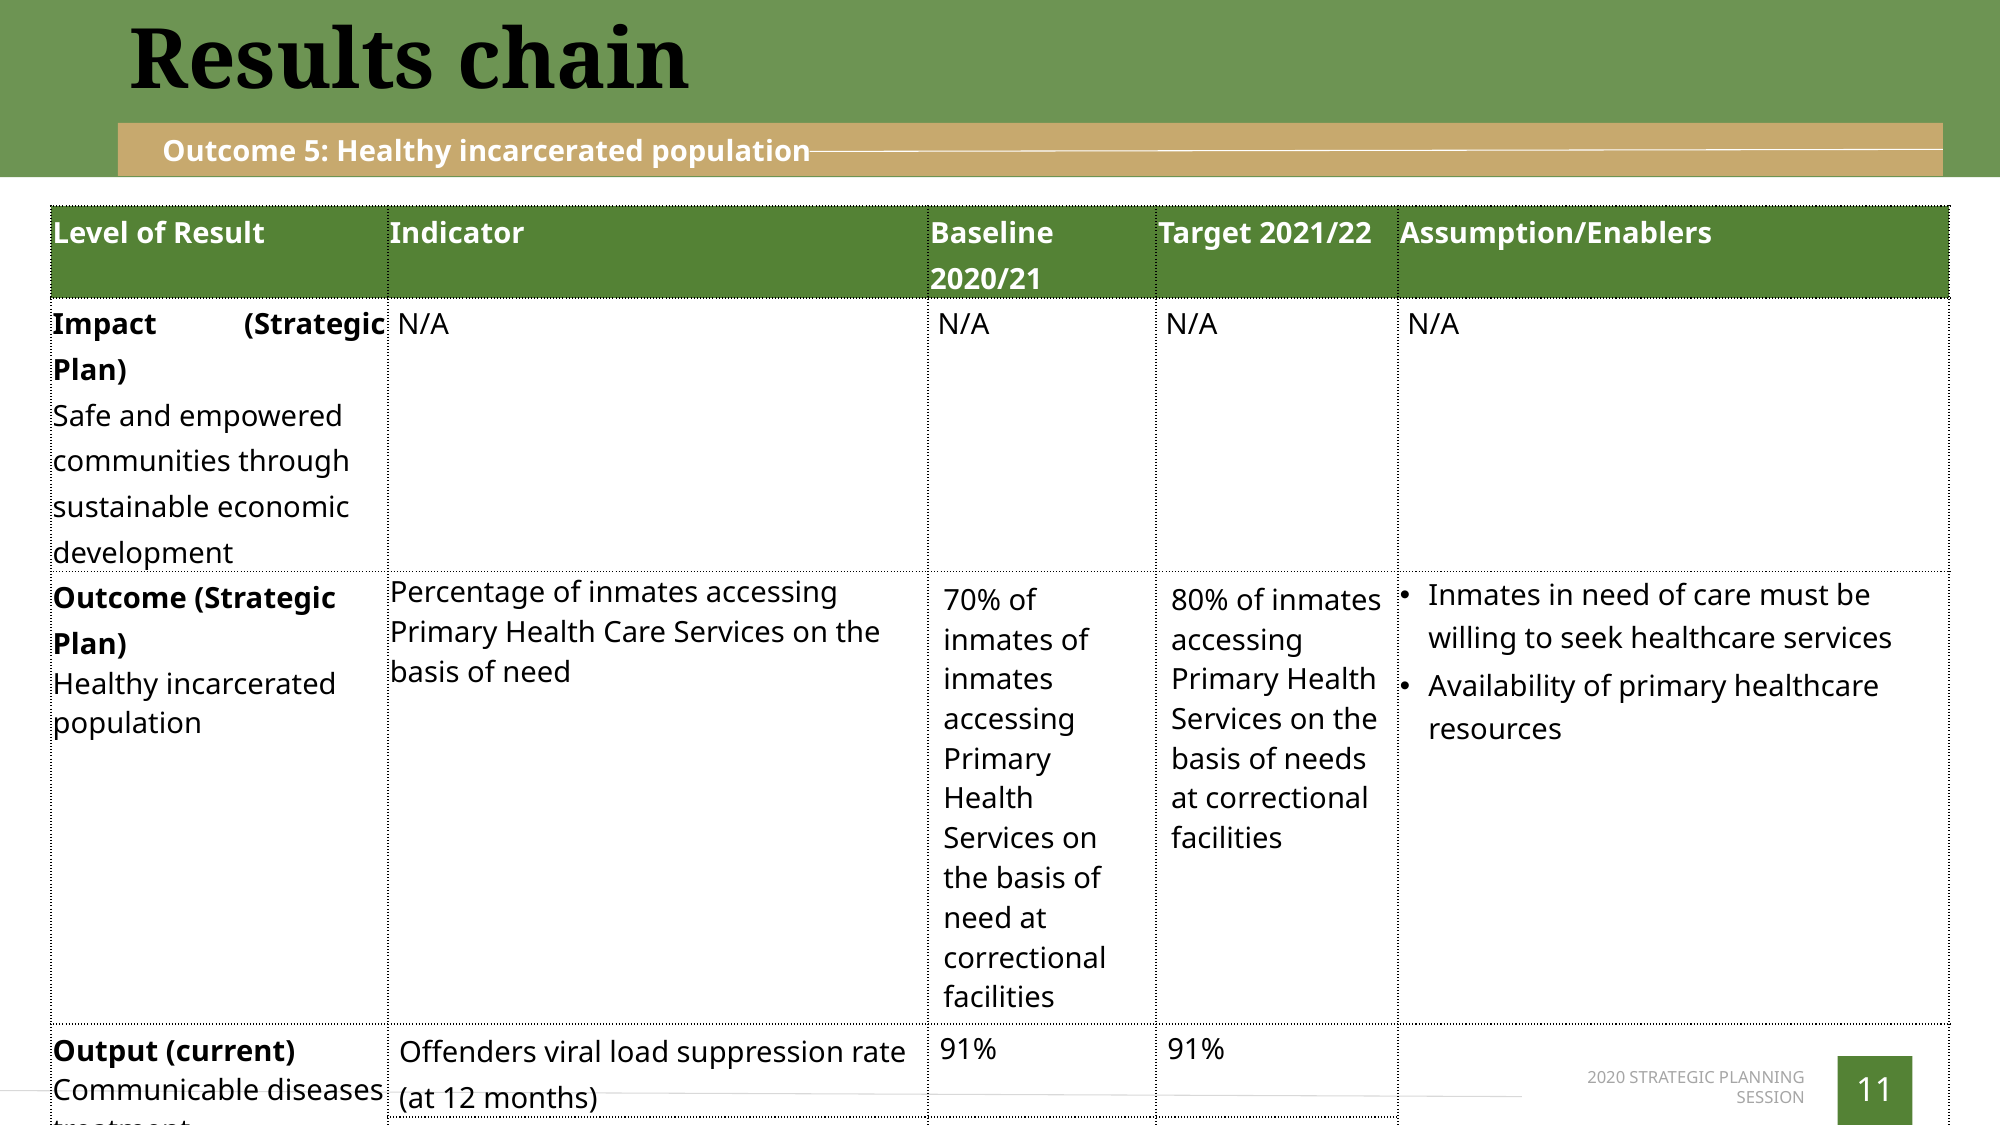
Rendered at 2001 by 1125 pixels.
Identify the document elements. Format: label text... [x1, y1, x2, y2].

table_header Assumption/Enablers [1398, 206, 1949, 298]
table_cell 91% [1156, 1024, 1398, 1117]
table_cell Output (current) Communicable diseases treatment [51, 1024, 388, 1125]
table_cell N/A [1398, 298, 1949, 572]
table_cell Inmates in need of care must be willing to seek healthcare services Availability of primary healthcare resources [1398, 572, 1949, 1024]
table_cell Outcome (Strategic Plan) Healthy incarcerated population [51, 572, 388, 1024]
table_header Target 2021/22 [1156, 206, 1398, 298]
table_cell Offenders Tuberculosis (TB) new pulmonary cure rate [388, 1117, 928, 1125]
table_cell 91% [928, 1117, 1156, 1125]
table_cell 70% of inmates of inmates accessing Primary Health Services on the basis of need at correctional facilities [928, 572, 1156, 1024]
table_cell N/A [928, 298, 1156, 572]
table_cell Offenders viral load suppression rate (at 12 months) [388, 1024, 928, 1117]
table_header Level of Result [51, 206, 388, 298]
title Results chain [114, 17, 1888, 106]
table_cell Impact (Strategic Plan) Safe and empowered communities through sustainable economic development [51, 298, 388, 572]
table_cell N/A [388, 298, 928, 572]
table_cell 91% [1156, 1117, 1398, 1125]
table_cell [1398, 1024, 1949, 1125]
table_cell Percentage of inmates accessing Primary Health Care Services on the basis of need [388, 572, 928, 1024]
table_cell 91% [928, 1024, 1156, 1117]
text_box Outcome 5: Healthy incarcerated population [162, 132, 1290, 168]
table_cell N/A [1156, 298, 1398, 572]
table_header Baseline 2020/21 [928, 206, 1156, 298]
table_header Indicator [388, 206, 928, 298]
table_cell 80% of inmates accessing Primary Health Services on the basis of needs at correctional facilities [1156, 572, 1398, 1024]
